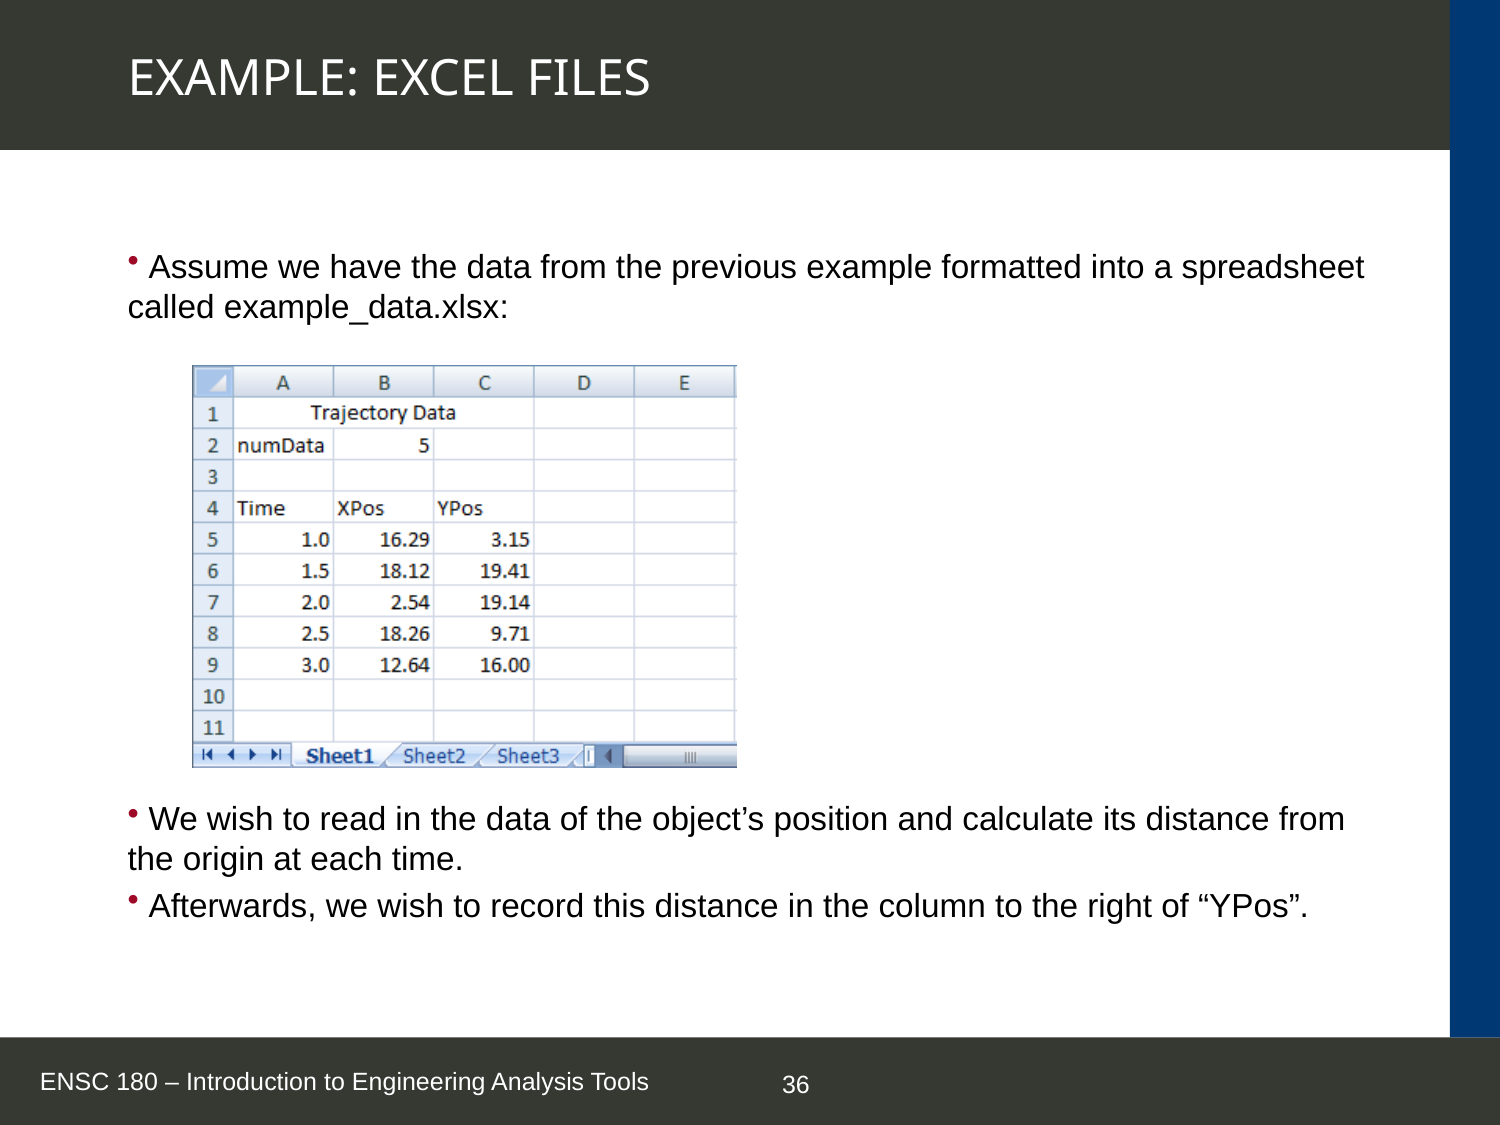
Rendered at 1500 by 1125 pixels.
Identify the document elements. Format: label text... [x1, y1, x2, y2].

title EXAMPLE: EXCEL FILES [112, 37, 1450, 138]
list Assume we have the data from the previous example formatted into a spreadsheet called example_data.xlsx: We wish to read in the data of the object’s position and calculate its distance from the origin at each time. Afterwards, we wish to record this distance in the column to the right of “YPos”. [112, 237, 1388, 1029]
footer ENSC 180 – Introduction to Engineering Analysis Tools [24, 1057, 740, 1113]
picture [192, 365, 737, 768]
